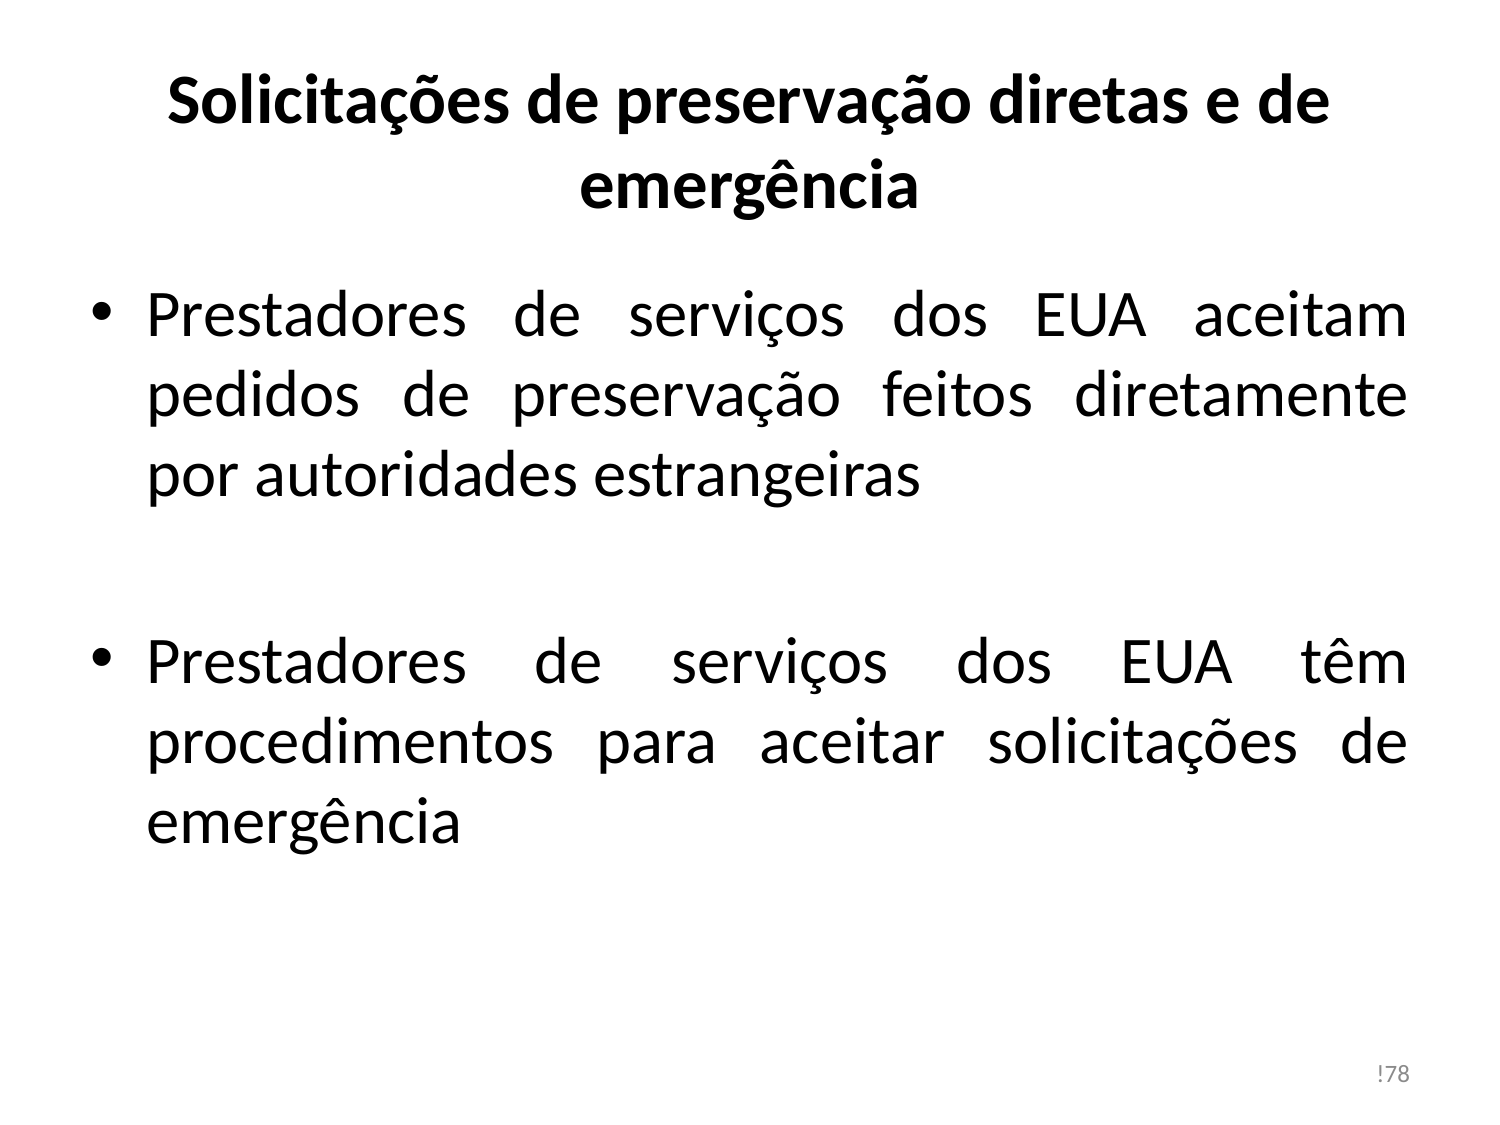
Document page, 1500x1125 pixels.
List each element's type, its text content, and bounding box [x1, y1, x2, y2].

slide_number !78 [1074, 1042, 1425, 1103]
list Prestadores de serviços dos EUA aceitam pedidos de preservação feitos diretamente por autoridades estrangeiras Prestadores de serviços dos EUA têm procedimentos para aceitar solicitações de emergência [75, 262, 1425, 1005]
title Solicitações de preservação diretas e de emergência [75, 45, 1425, 233]
